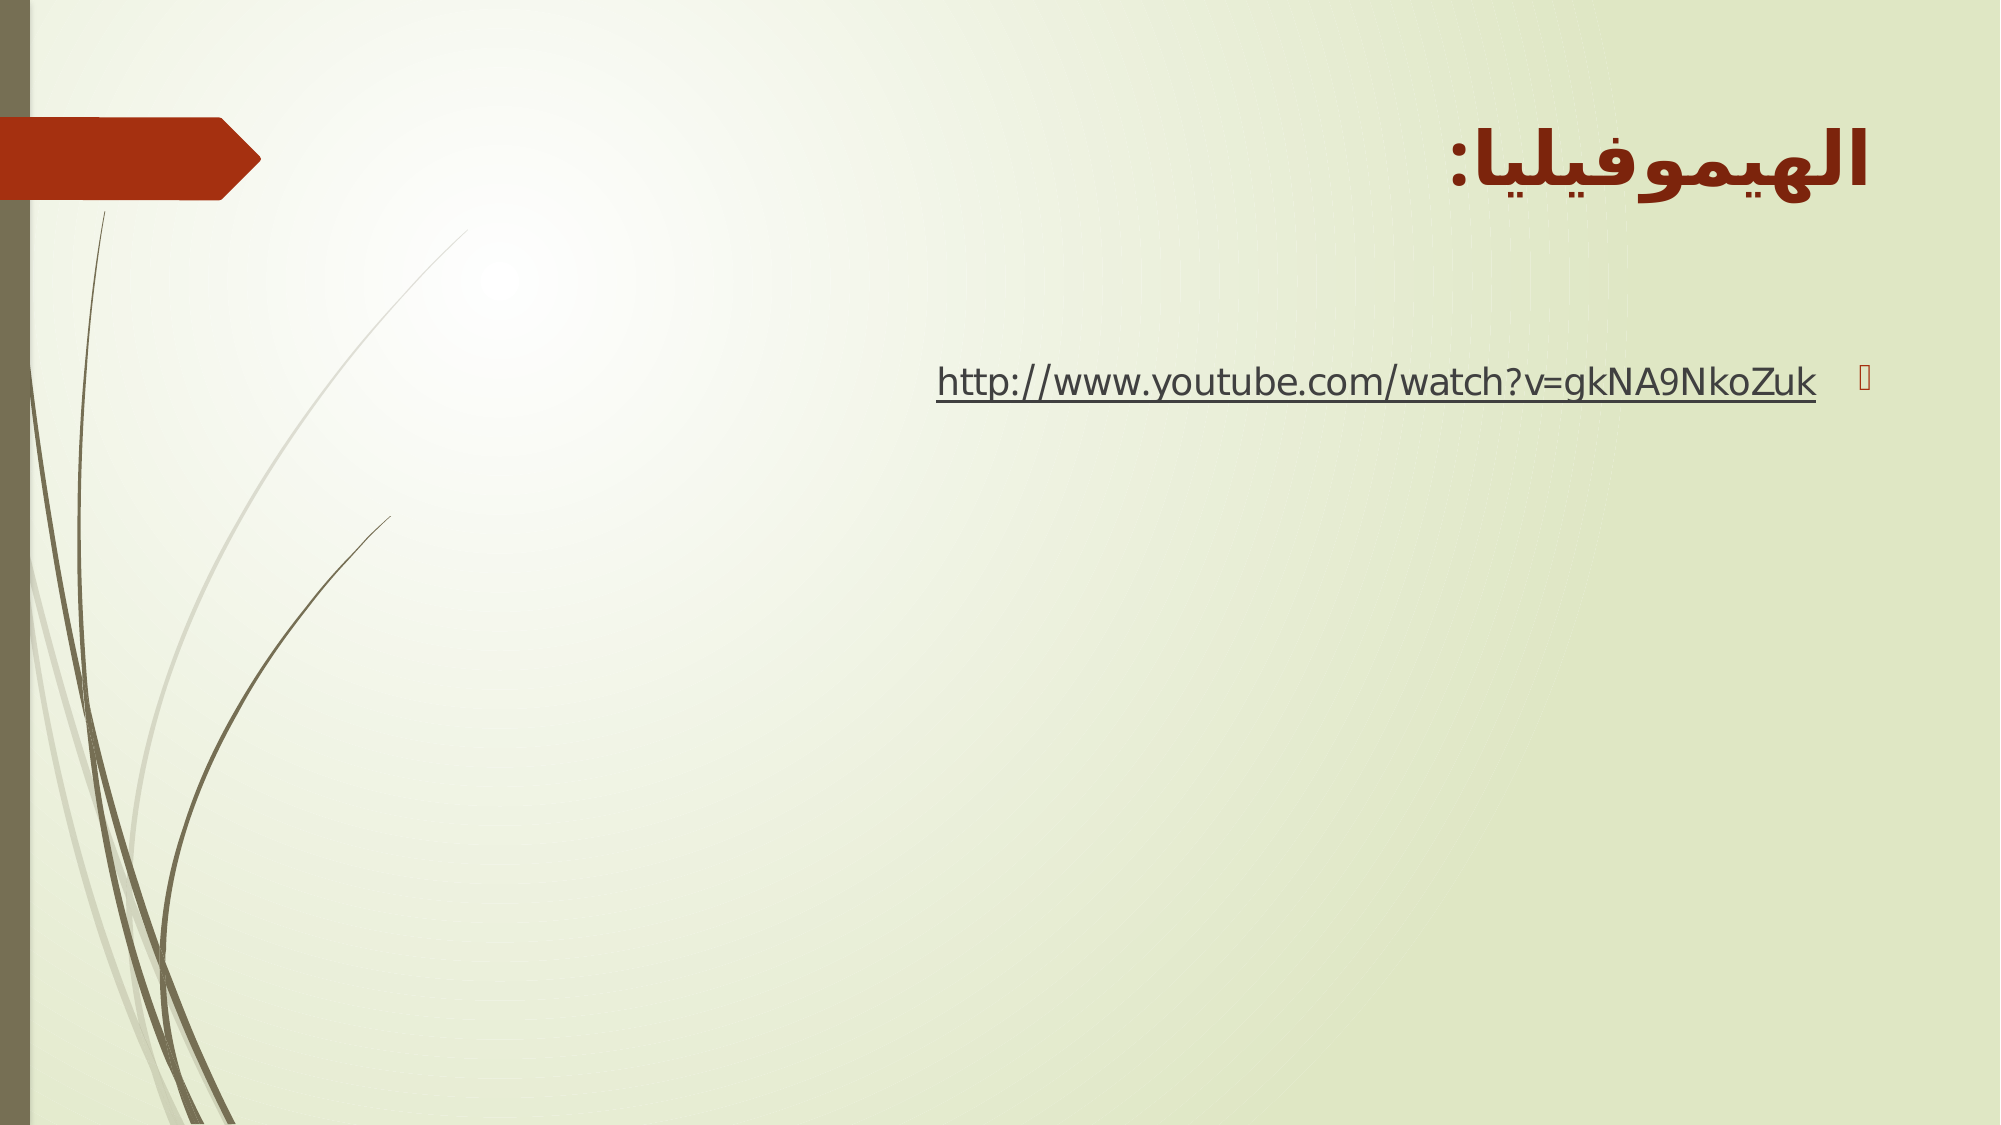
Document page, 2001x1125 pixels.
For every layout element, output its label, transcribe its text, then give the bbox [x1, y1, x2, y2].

title الهيموفيليا: [425, 102, 1888, 313]
list http://www.youtube.com/watch?v=gkNA9NkoZuk [424, 350, 1888, 970]
